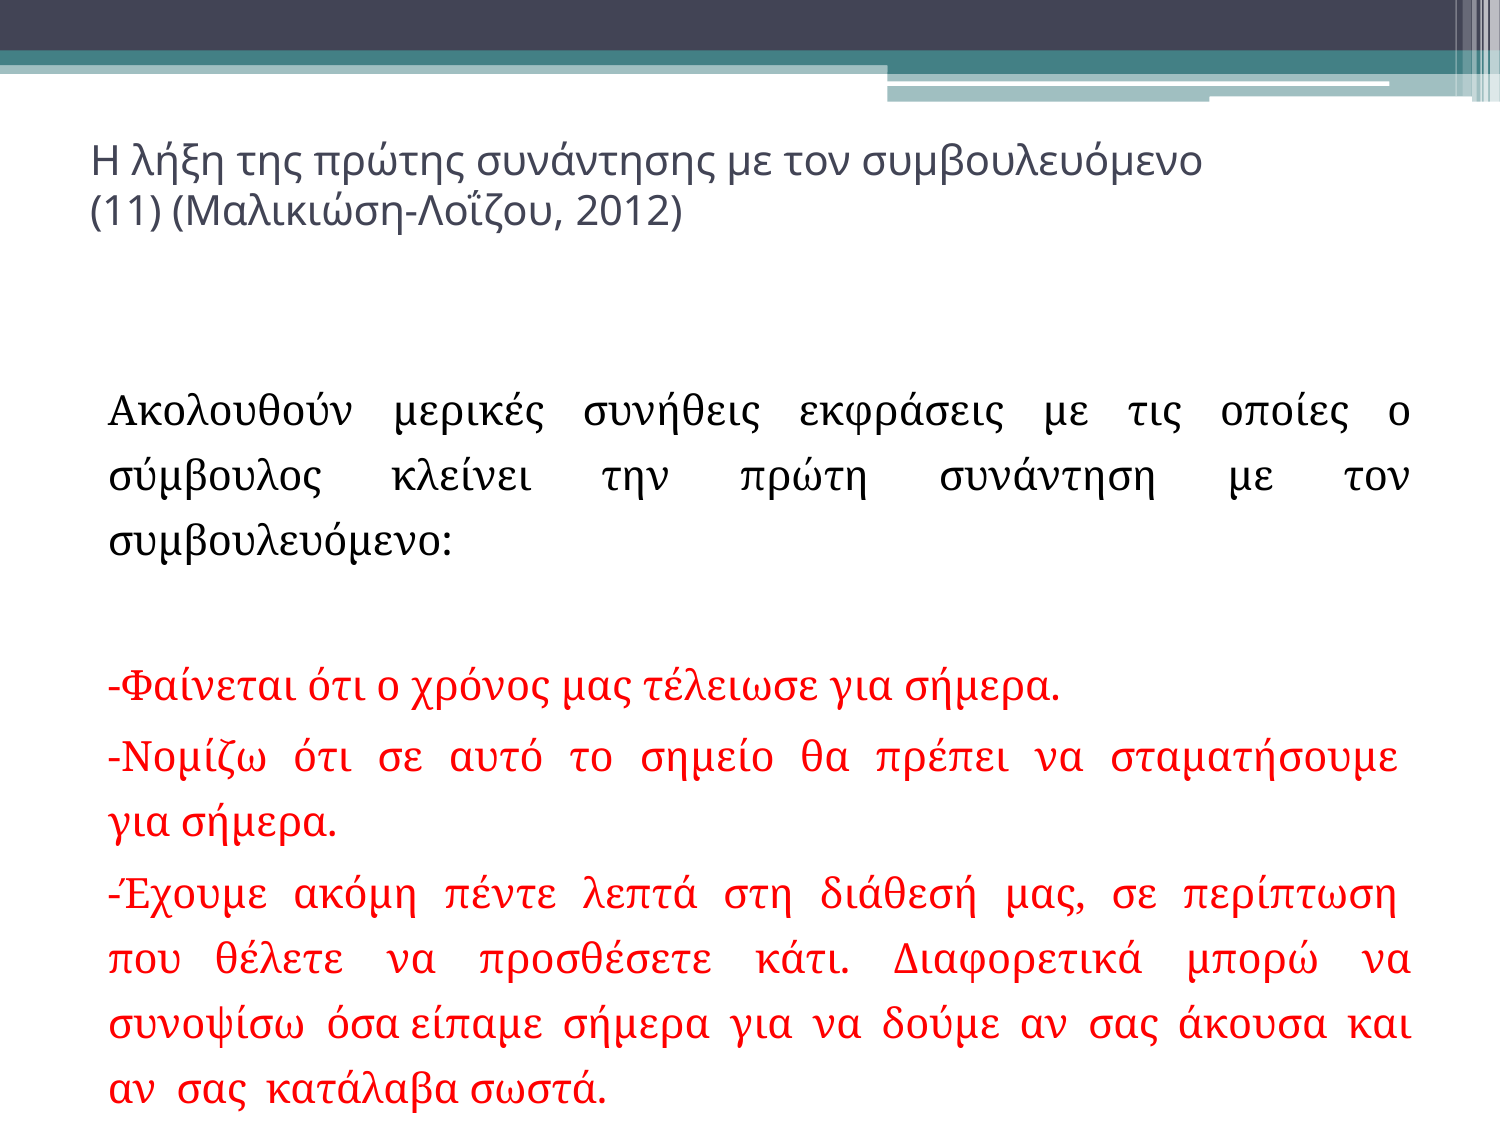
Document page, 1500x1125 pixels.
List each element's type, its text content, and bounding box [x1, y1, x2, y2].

title Η λήξη της πρώτης συνάντησης με τον συμβουλευόμενο (11) (Μαλικιώση-Λοΐζου, 2012) [87, 131, 1218, 322]
list Ακολουθούν μερικές συνήθεις εκφράσεις με τις οποίες ο σύμβουλος κλείνει την πρώτη συνάντηση με τον συμβουλευόμενο: -Φαίνεται ότι ο χρόνος μας τέλειωσε για σήμερα. -Νομίζω ότι σε αυτό το σημείο θα πρέπει να σταματήσουμε για σήμερα. -Έχουμε ακόμη πέντε λεπτά στη διάθεσή μας, σε περίπτωση που θέλετε να προσθέσετε κάτι. Διαφορετικά μπορώ να συνοψίσω όσα είπαμε σήμερα για να δούμε αν σας άκουσα και αν σας κατάλαβα σωστά. [105, 366, 1413, 1112]
